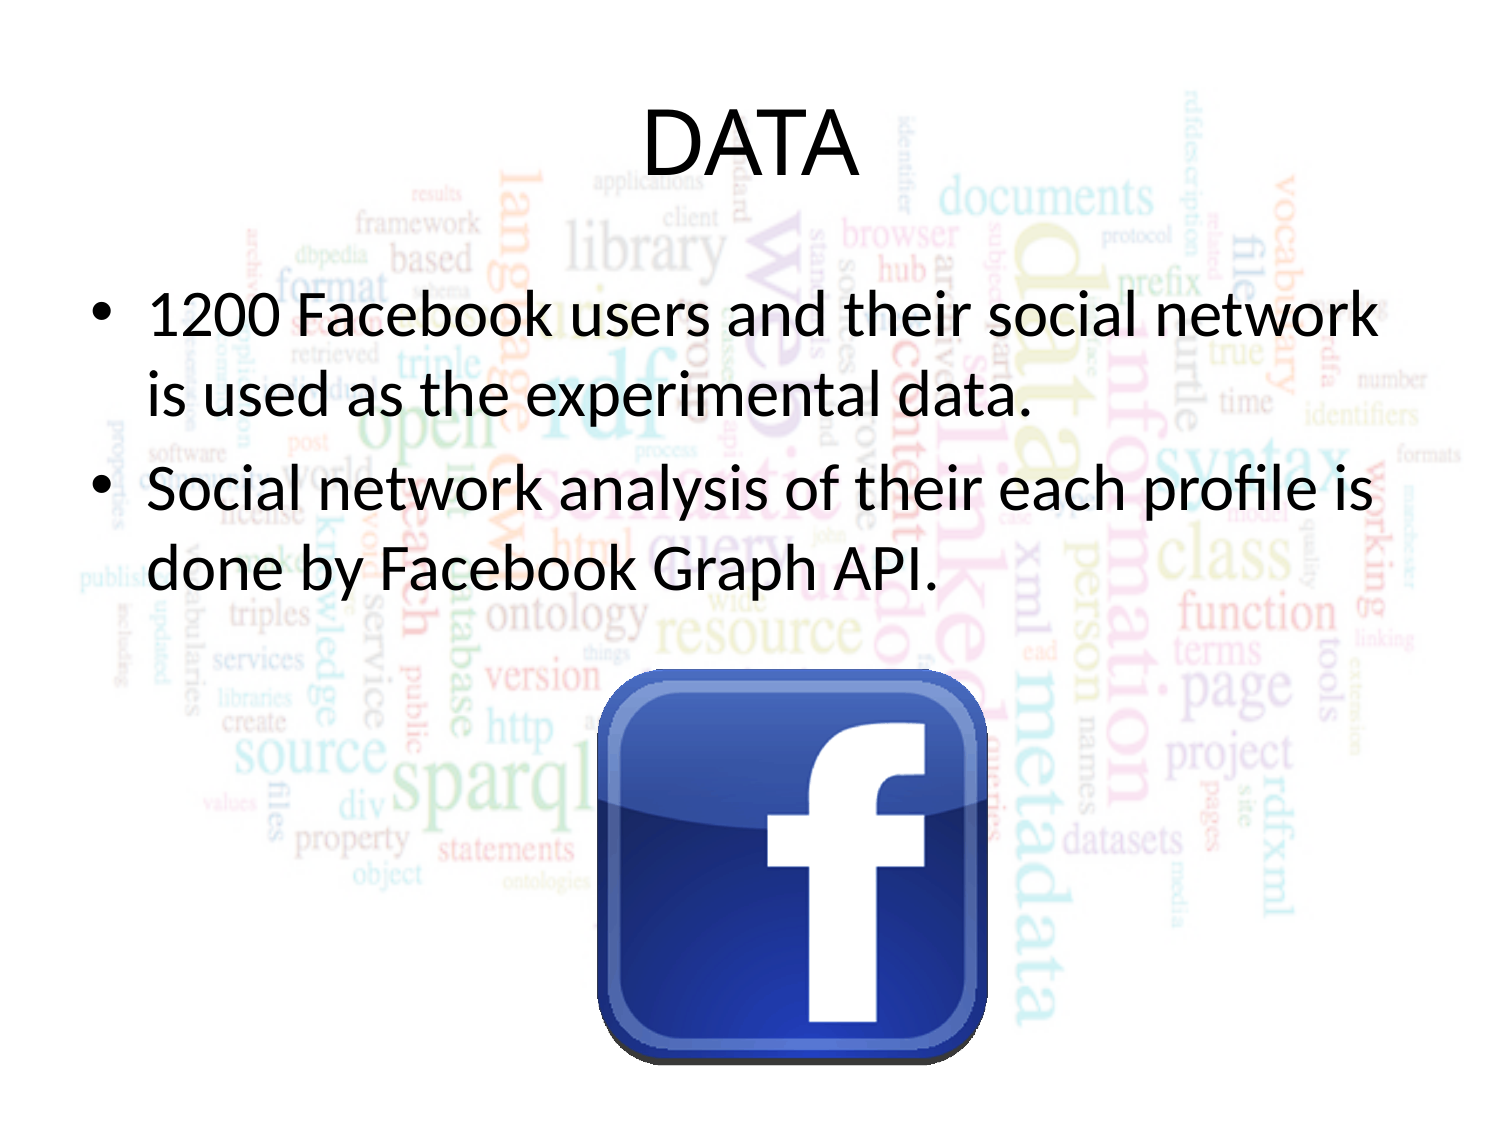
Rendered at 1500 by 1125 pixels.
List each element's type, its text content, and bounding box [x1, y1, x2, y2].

title DATA [75, 45, 1425, 233]
list 1200 Facebook users and their social network is used as the experimental data. Social network analysis of their each profile is done by Facebook Graph API. [75, 262, 1425, 1005]
picture [474, 649, 1113, 1076]
